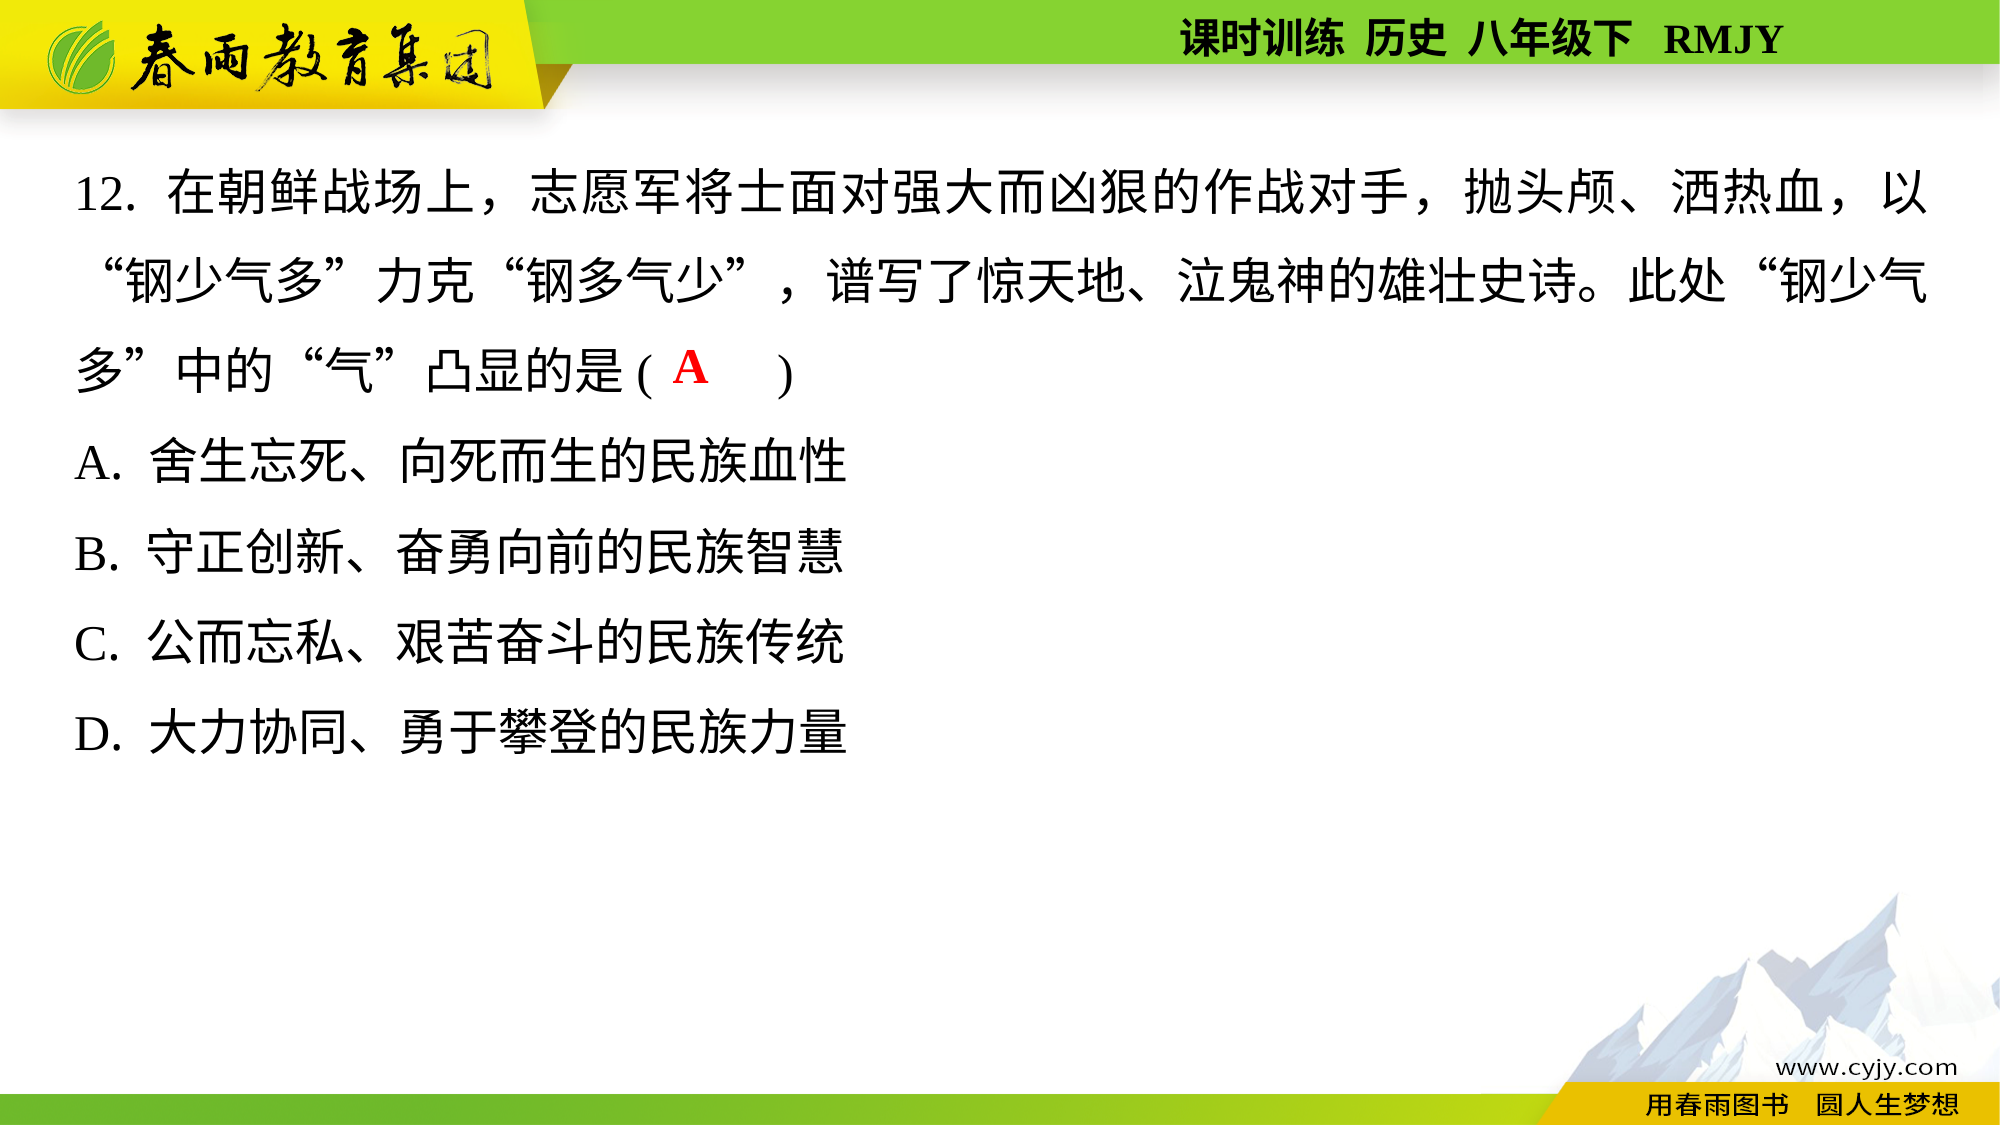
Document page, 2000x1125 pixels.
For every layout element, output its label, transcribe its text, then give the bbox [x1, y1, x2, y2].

text_box A [657, 326, 724, 401]
picture [0, 0, 2000, 1125]
list 12. 在朝鲜战场上，志愿军将士面对强大而凶狠的作战对手，抛头颅、洒热血，以“钢少气多”力克“钢多气少”，谱写了惊天地、泣鬼神的雄壮史诗。此处“钢少气多”中的“气”凸显的是( ) A. 舍生忘死、向死而生的民族血性 B. 守正创新、奋勇向前的民族智慧 C. 公而忘私、艰苦奋斗的民族传统 D. 大力协同、勇于攀登的民族力量 [59, 122, 1944, 774]
